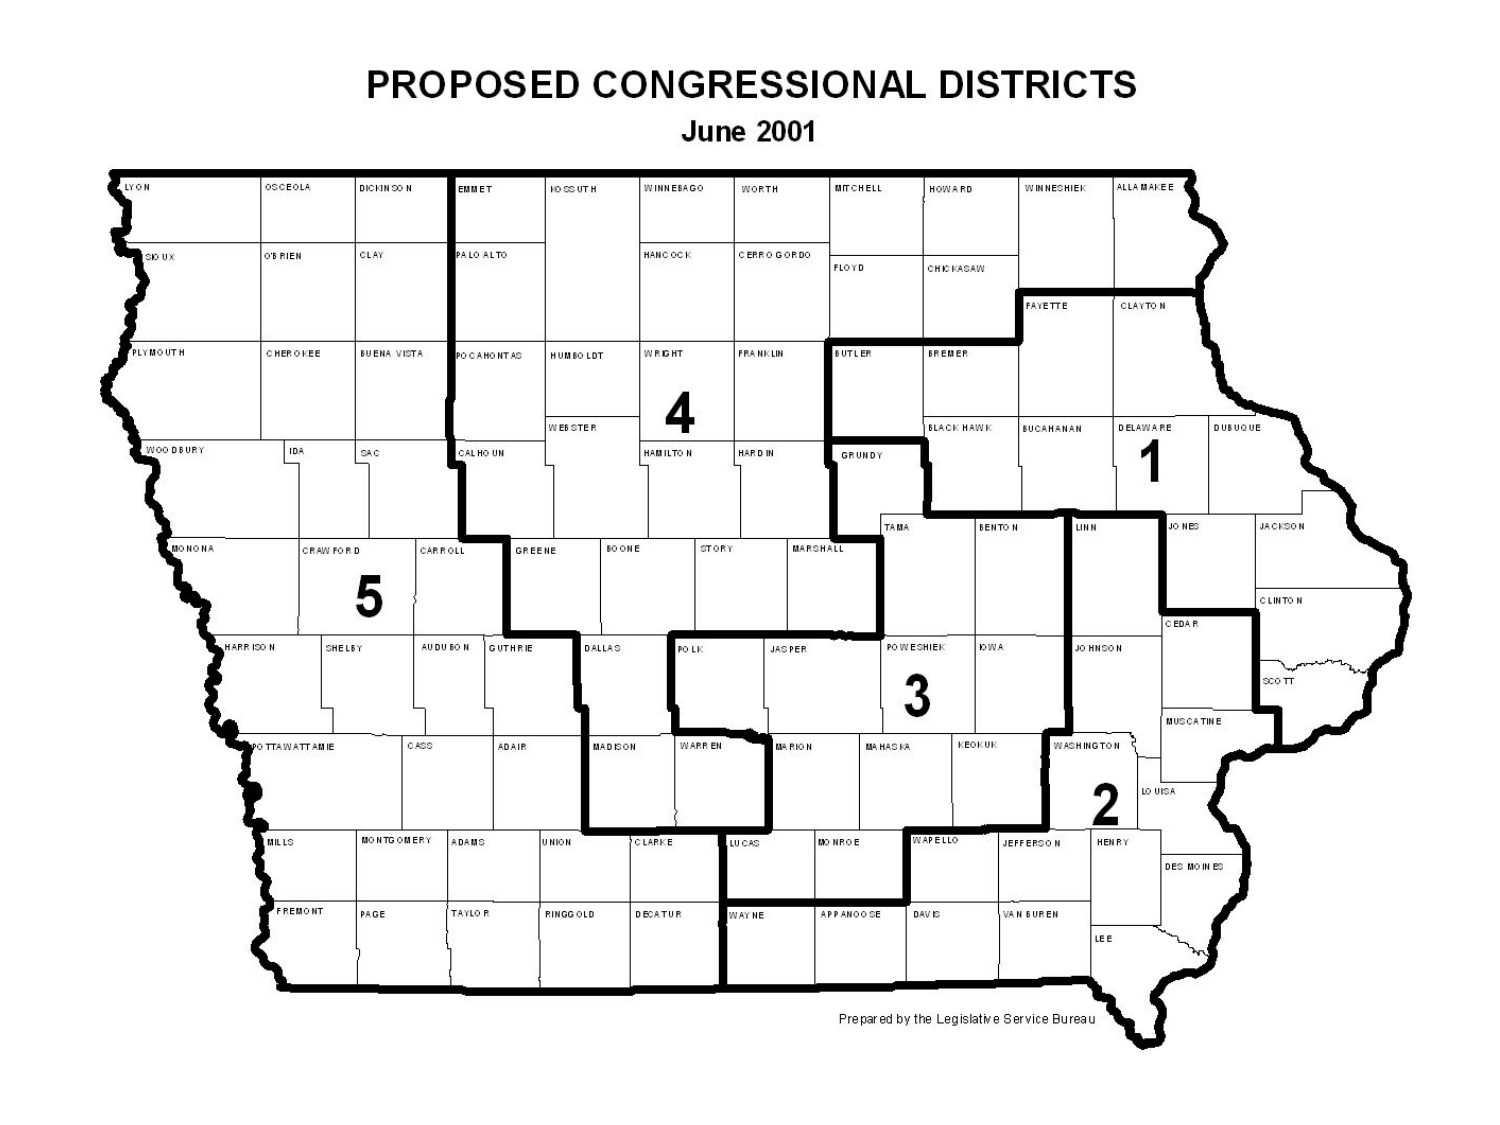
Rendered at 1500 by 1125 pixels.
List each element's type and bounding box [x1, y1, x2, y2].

picture [99, 62, 1413, 1051]
